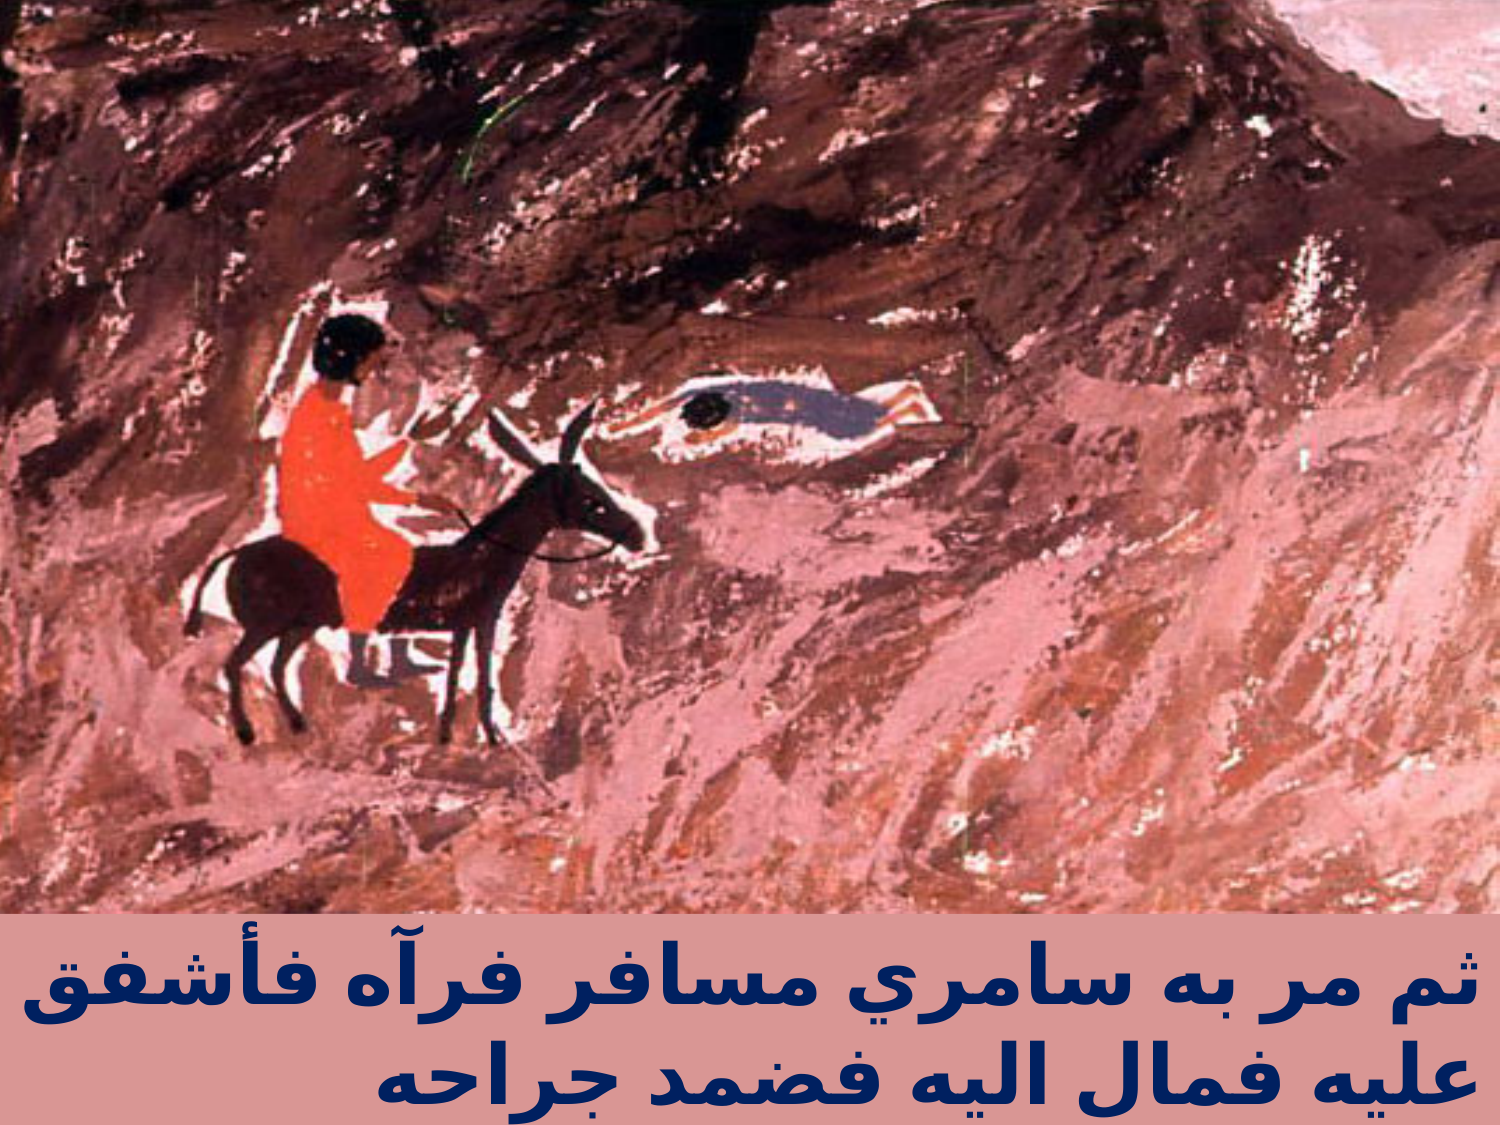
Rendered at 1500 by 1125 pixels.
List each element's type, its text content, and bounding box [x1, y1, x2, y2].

text_box ثم مر به سامري مسافر فرآه فأشفق عليه فمال اليه فضمد جراحه [0, 921, 1500, 1125]
picture [0, 0, 1500, 915]
